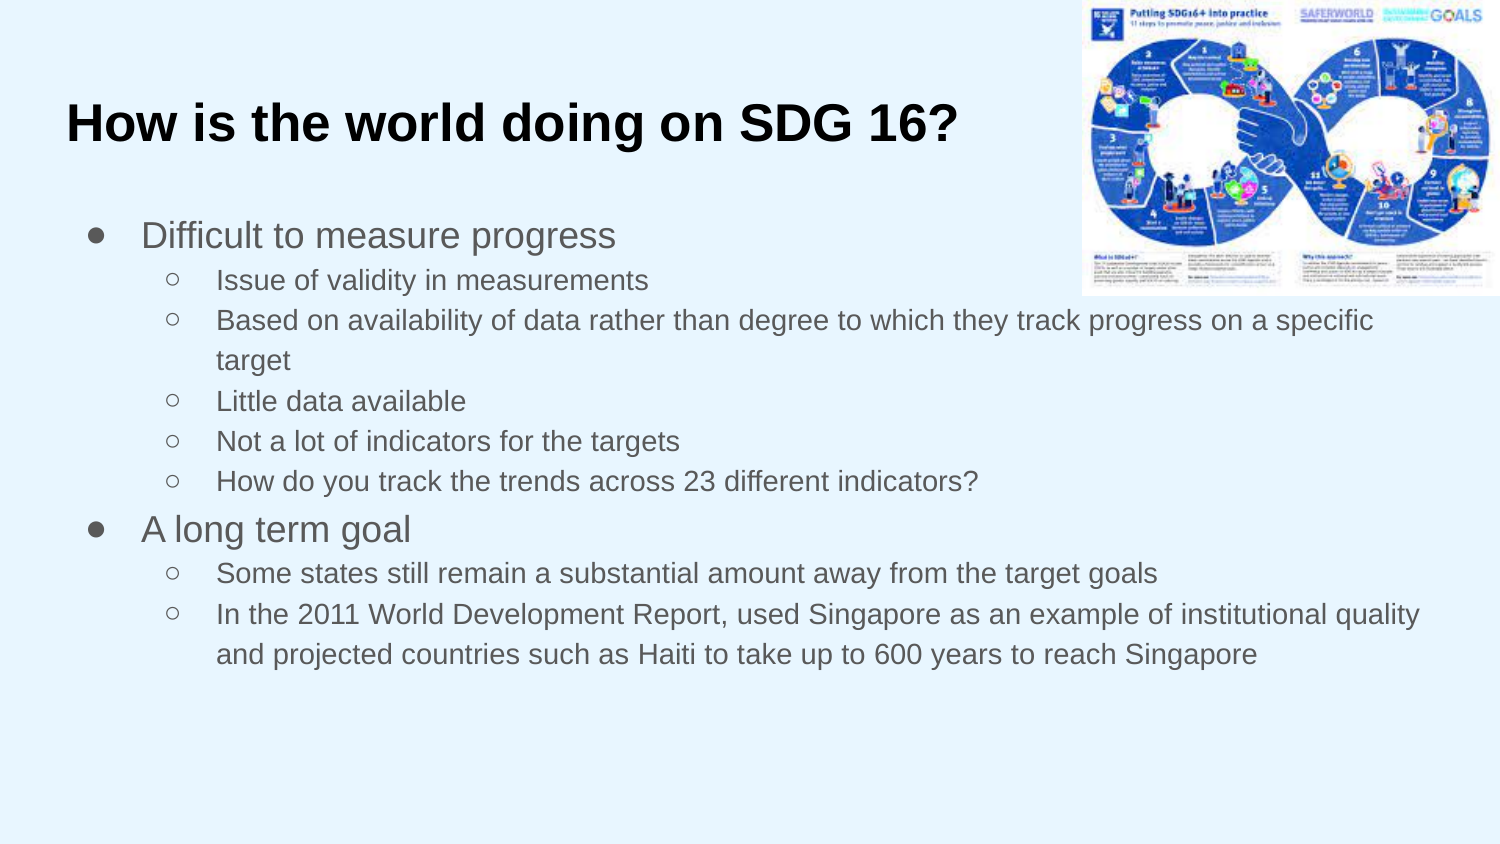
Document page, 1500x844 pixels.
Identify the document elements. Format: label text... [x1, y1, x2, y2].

title How is the world doing on SDG 16? [51, 72, 1077, 167]
picture [1082, 0, 1500, 296]
list Difficult to measure progress Issue of validity in measurements Based on availability of data rather than degree to which they track progress on a specific target Little data available Not a lot of indicators for the targets How do you track the trends across 23 different indicators? A long term goal Some states still remain a substantial amount away from the target goals In the 2011 World Development Report, used Singapore as an example of institutional quality and projected countries such as Haiti to take up to 600 years to reach Singapore [51, 189, 1449, 750]
